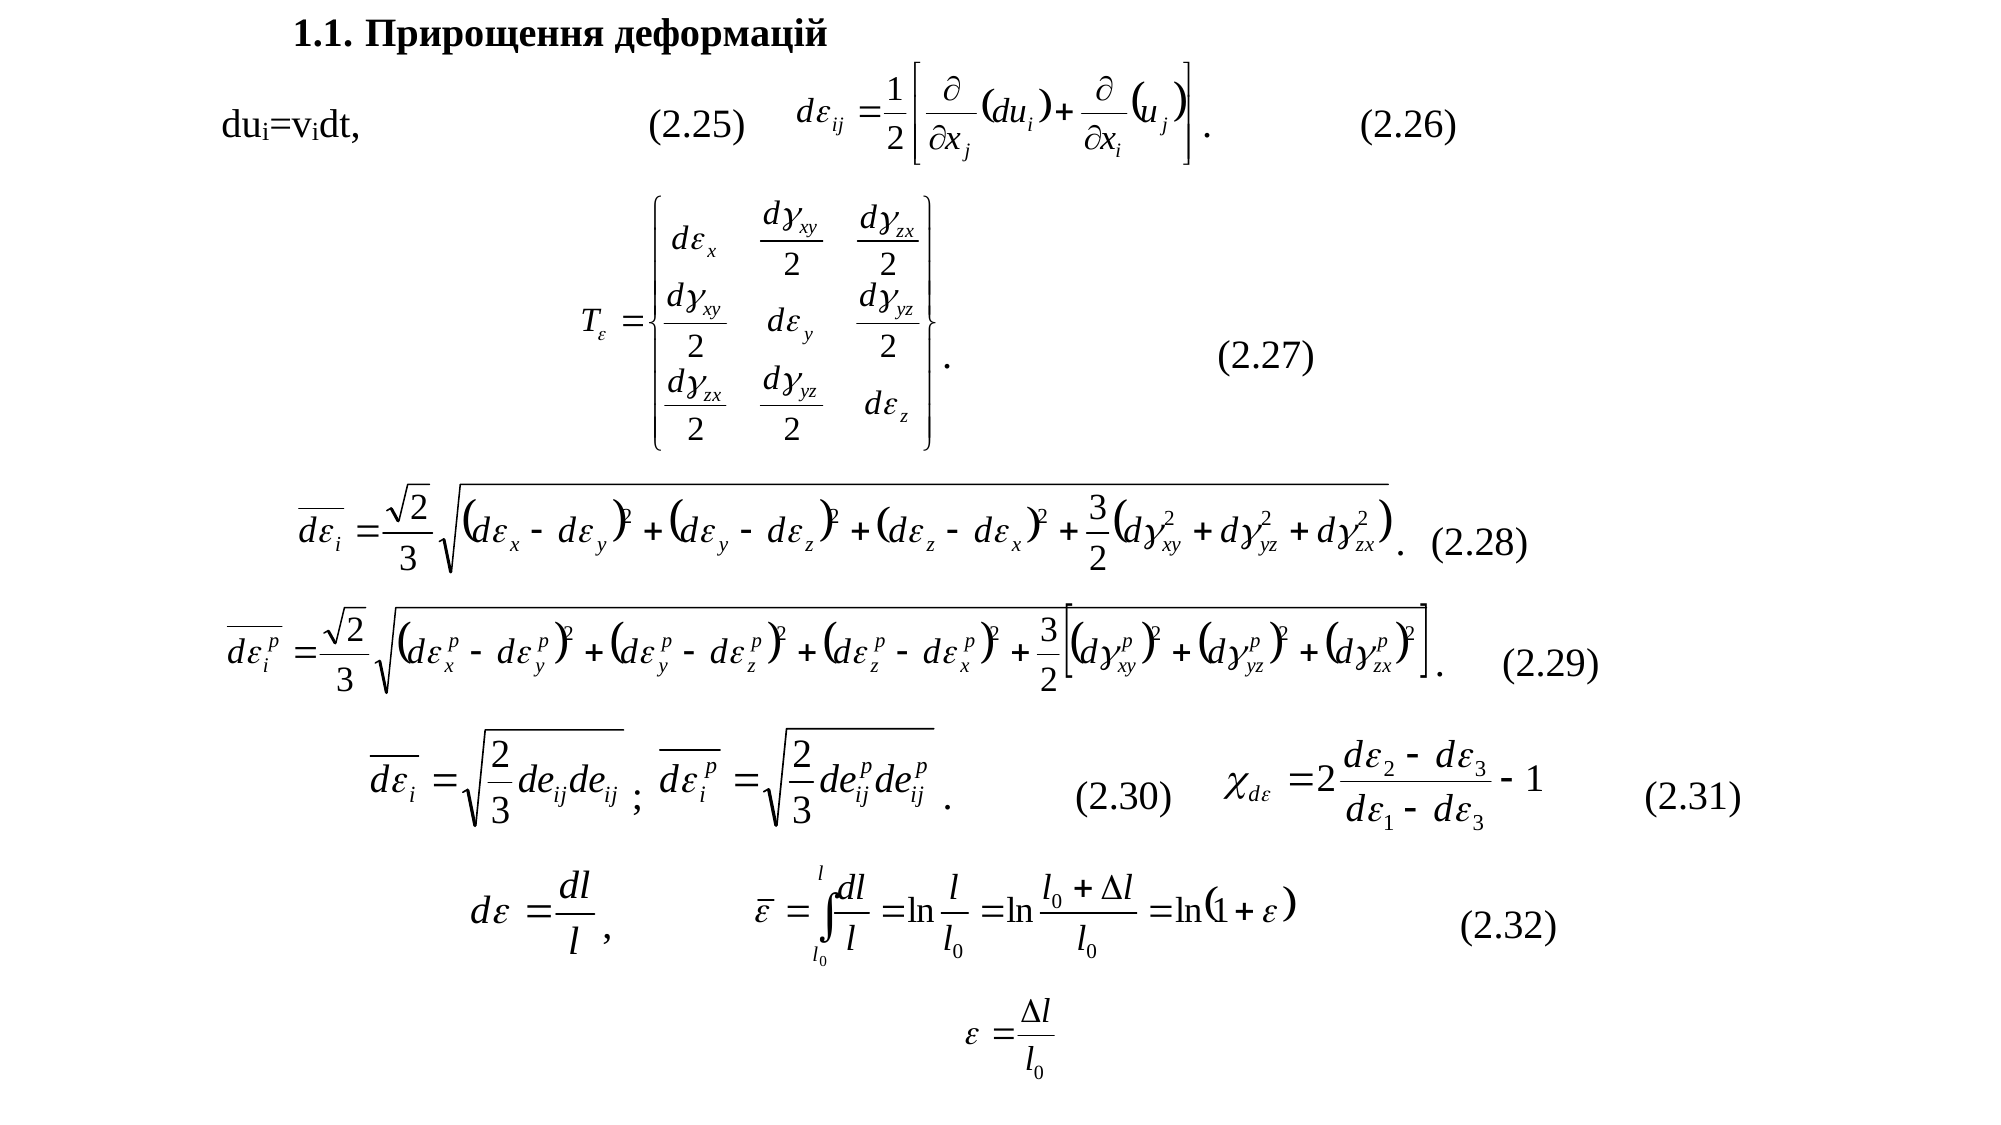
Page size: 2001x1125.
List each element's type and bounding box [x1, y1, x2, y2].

text_box [221, 9, 1799, 1103]
